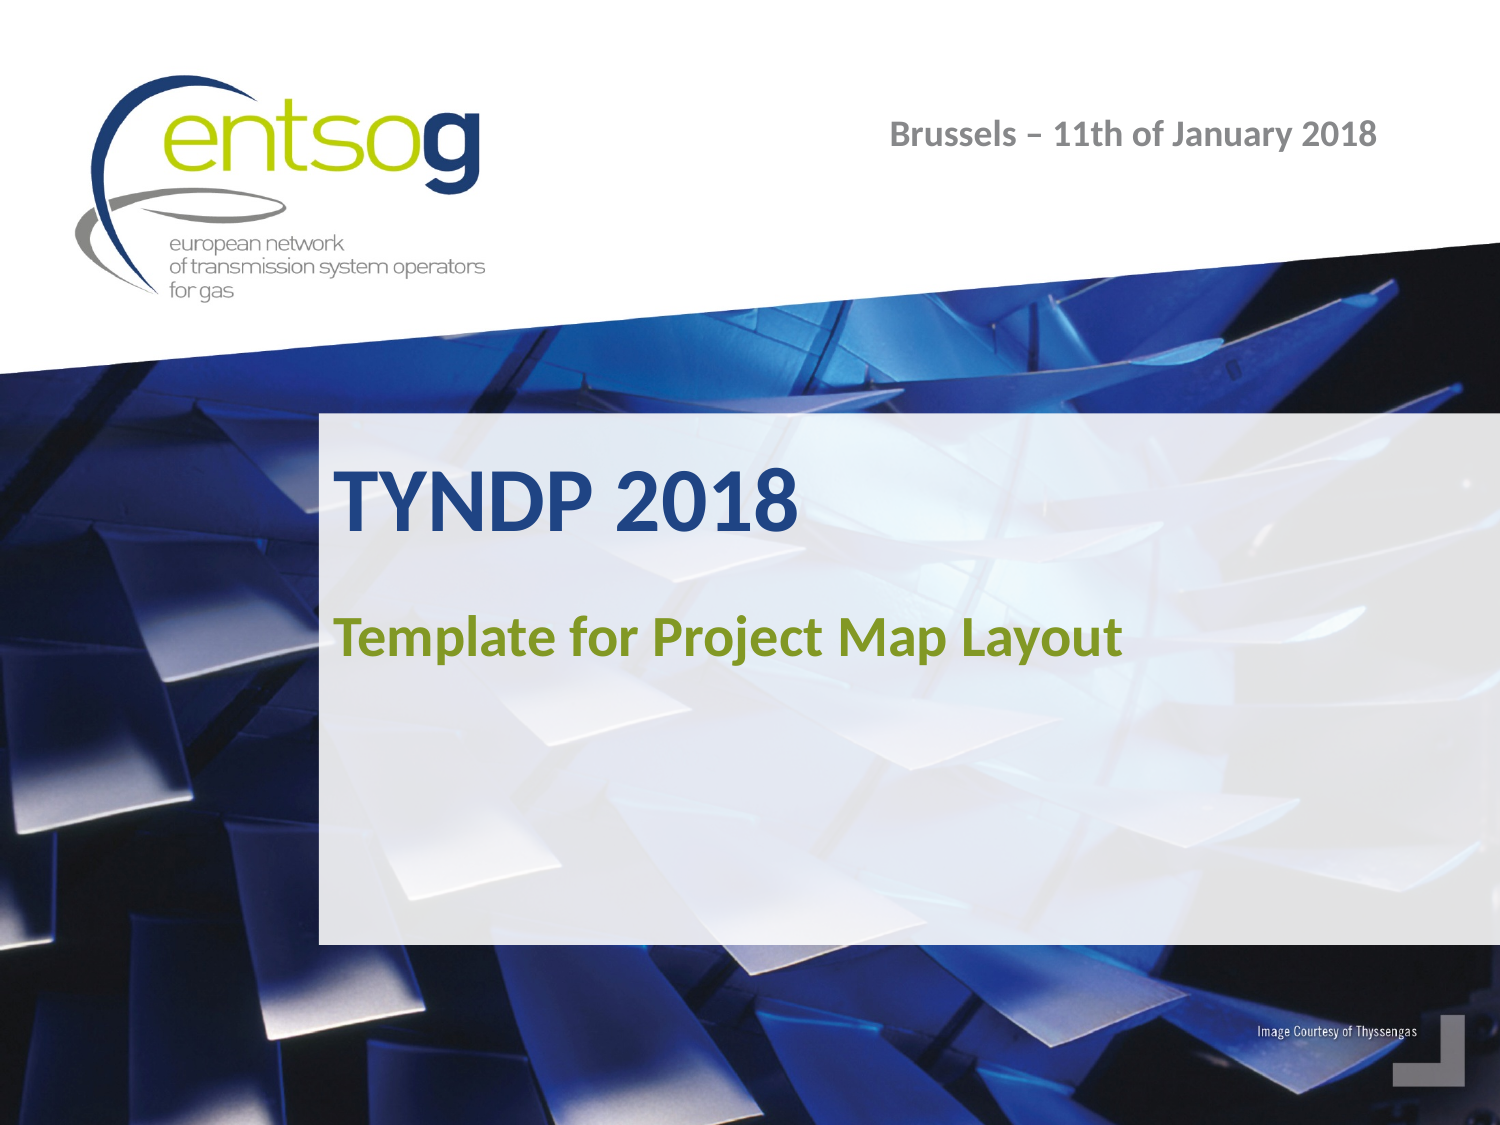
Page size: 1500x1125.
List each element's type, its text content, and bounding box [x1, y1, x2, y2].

list Brussels – 11th of January 2018 [832, 101, 1435, 161]
title TYNDP 2018 [318, 432, 1500, 575]
list Template for Project Map Layout [318, 590, 1312, 674]
picture [0, 0, 1500, 1125]
